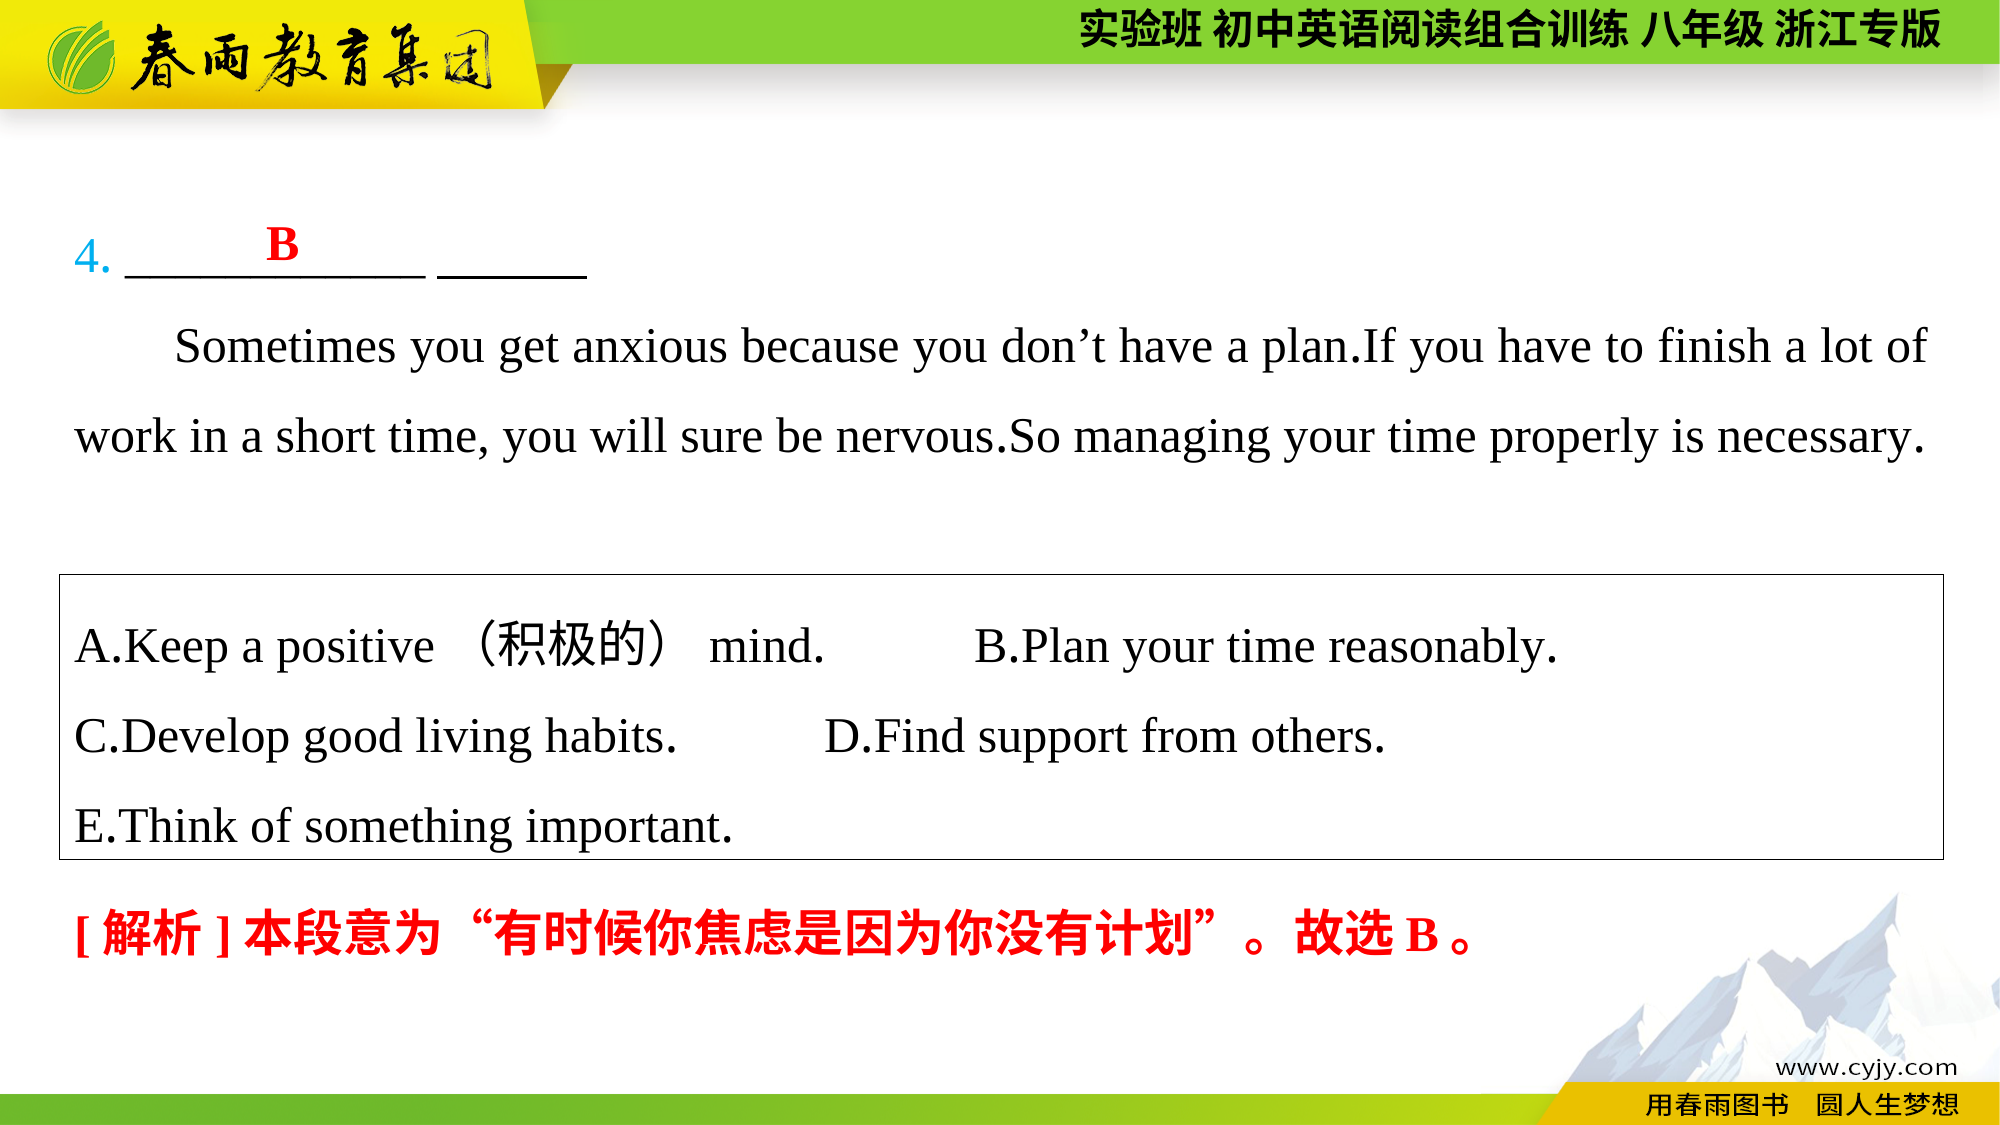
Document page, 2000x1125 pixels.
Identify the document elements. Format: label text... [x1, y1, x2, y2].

list 4. ____________ Sometimes you get anxious because you don’t have a plan.If you have to finish a lot of work in a short time, you will sure be nervous.So managing your time properly is necessary. [59, 184, 1944, 564]
text_box [解析]本段意为“有时候你焦虑是因为你没有计划”。故选B。 [59, 864, 1944, 970]
text_box B [251, 203, 315, 279]
picture [0, 0, 2000, 1125]
text_box A.Keep a positive（积极的）mind. B.Plan your time reasonably. C.Develop good living habits. D.Find support from others. E.Think of something important. [59, 574, 1944, 860]
